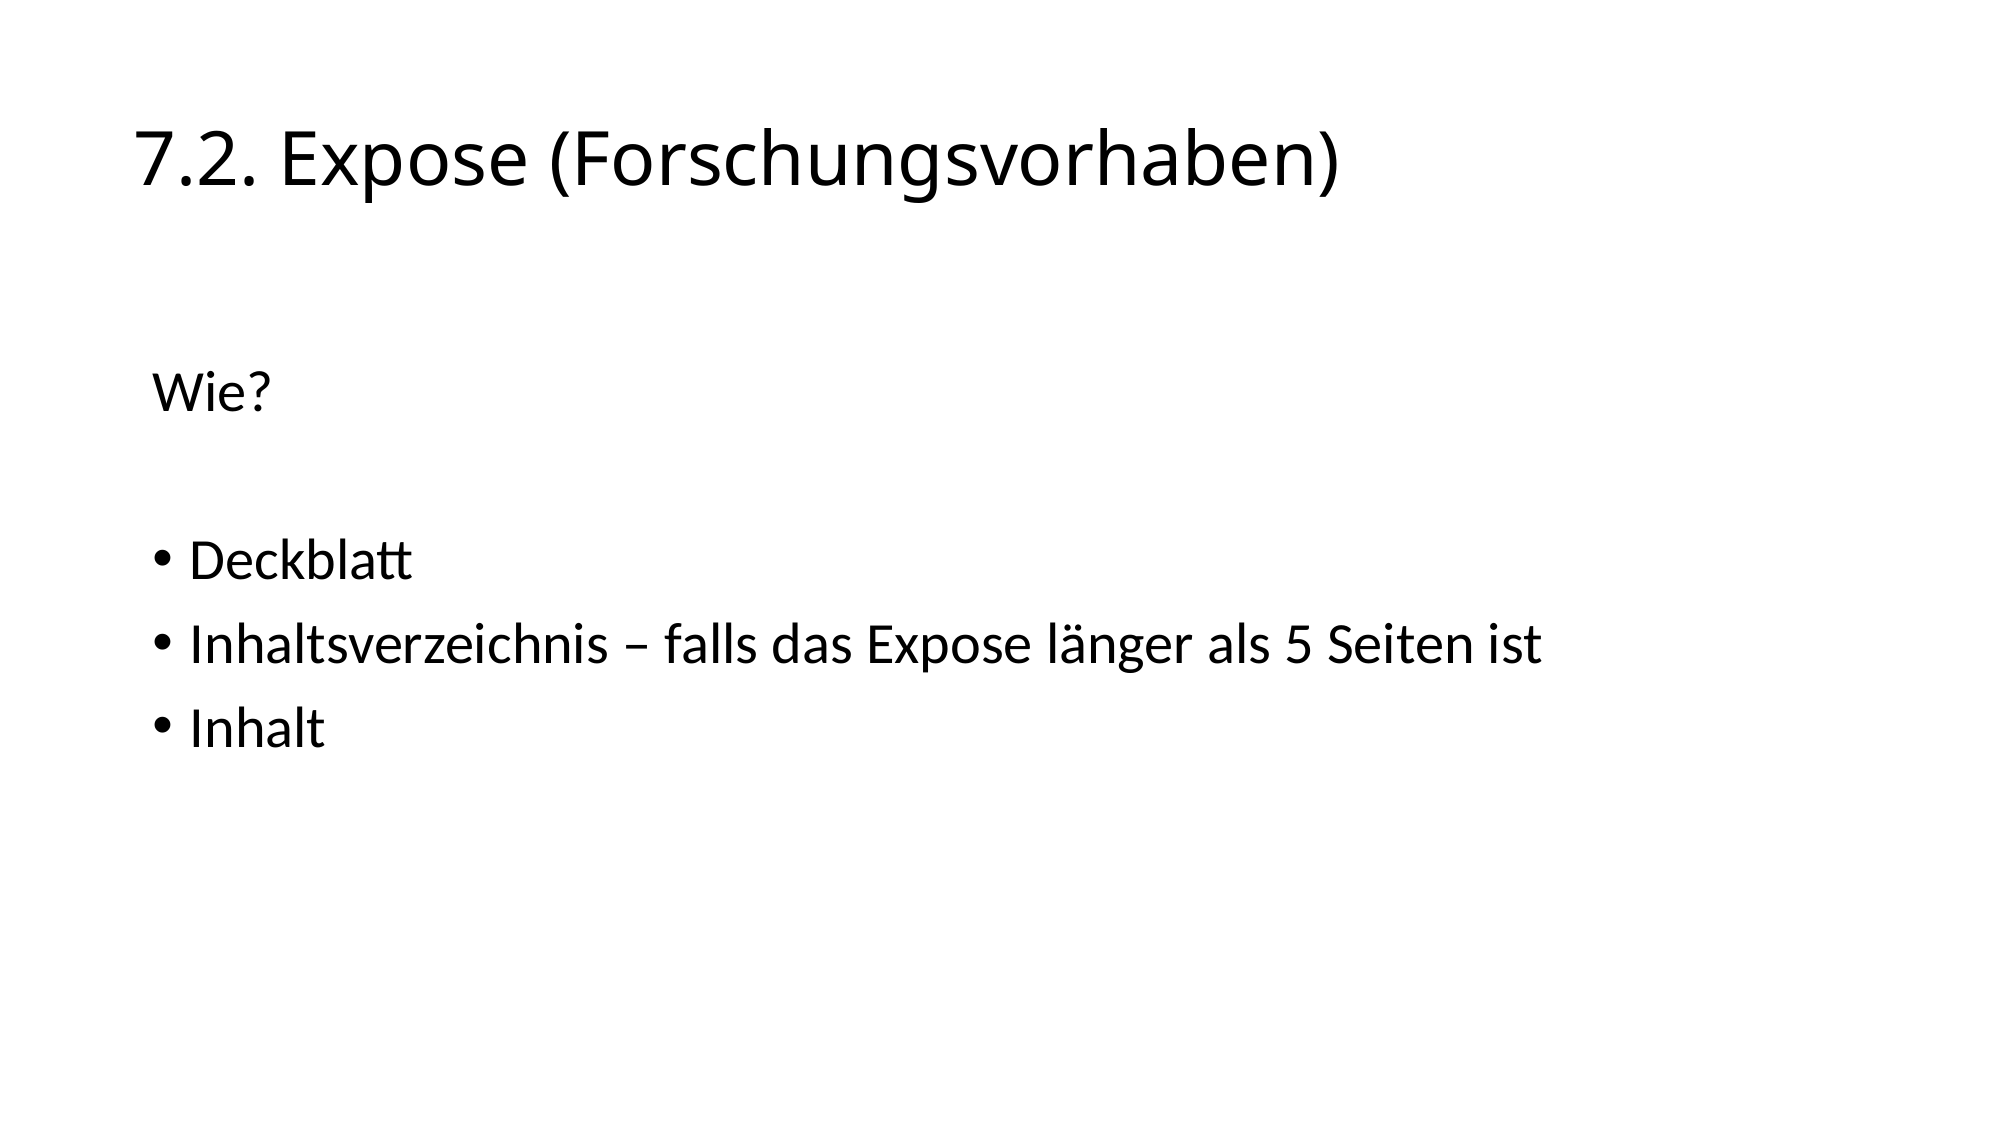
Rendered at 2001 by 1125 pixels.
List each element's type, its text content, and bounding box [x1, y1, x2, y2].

title 7.2. Expose (Forschungsvorhaben) [118, 52, 1844, 271]
list Wie? Deckblatt Inhaltsverzeichnis – falls das Expose länger als 5 Seiten ist Inhalt [137, 263, 1863, 977]
